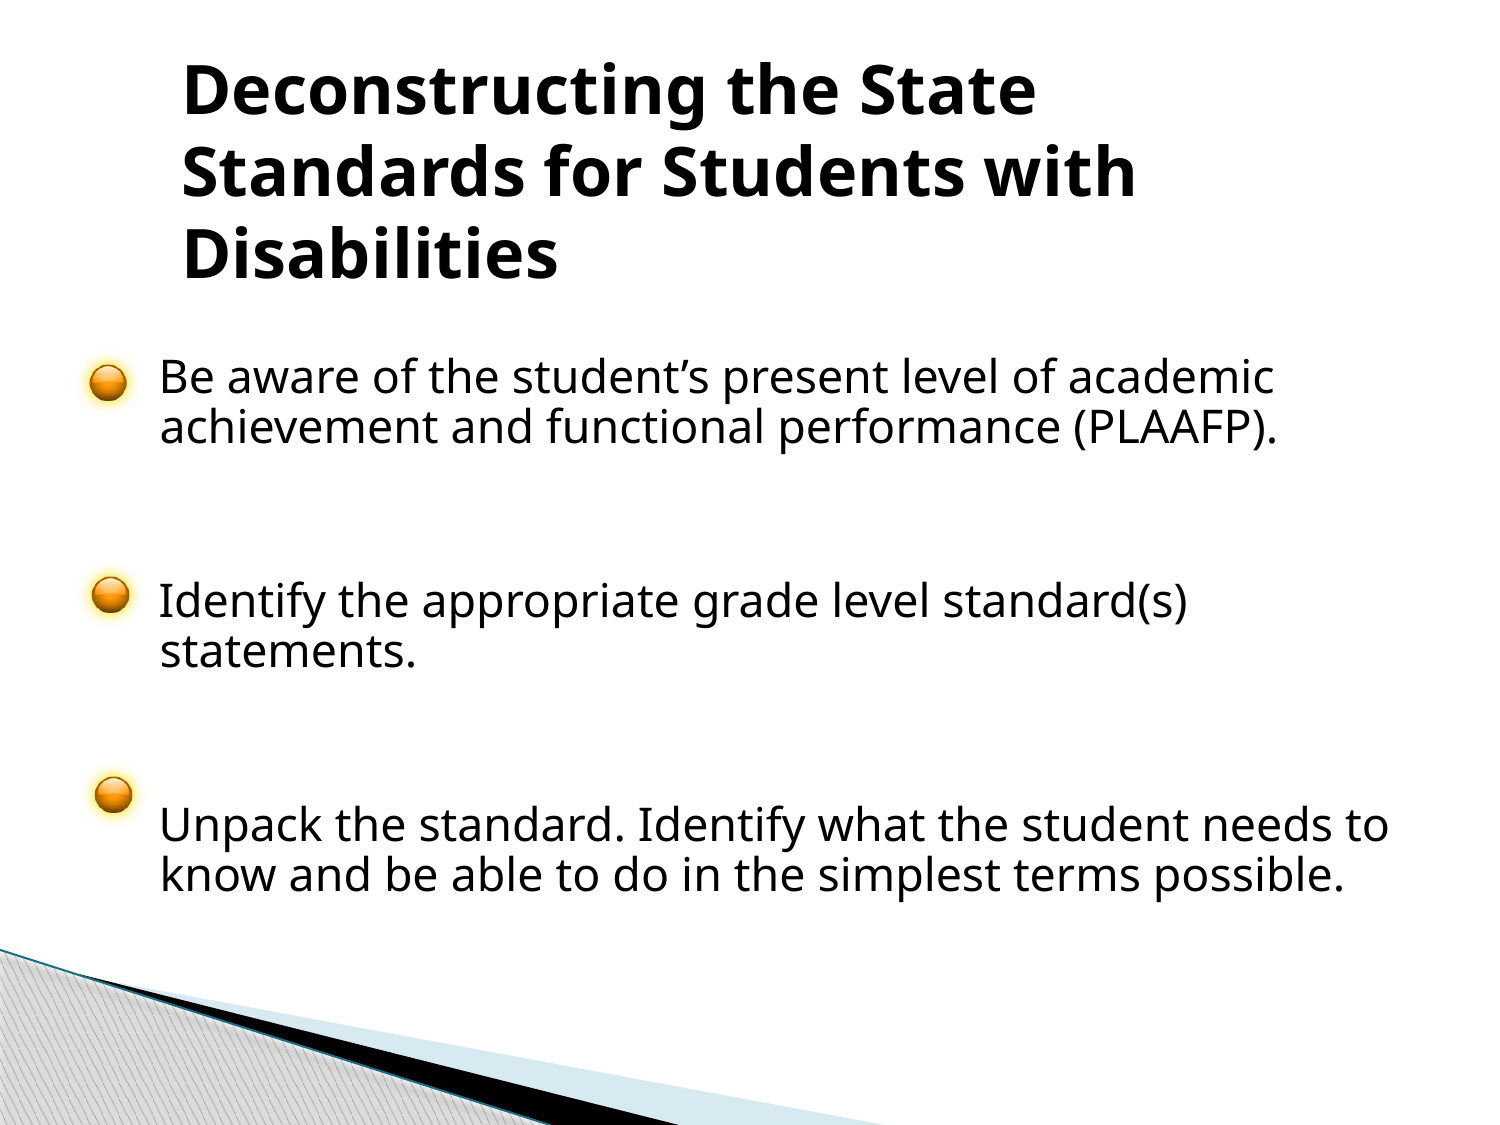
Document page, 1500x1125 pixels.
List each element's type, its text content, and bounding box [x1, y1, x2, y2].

list Be aware of the student’s present level of academic achievement and functional performance (PLAAFP). Identify the appropriate grade level standard(s) statements. Unpack the standard. Identify what the student needs to know and be able to do in the simplest terms possible. [143, 346, 1415, 925]
picture [80, 762, 147, 828]
title Deconstructing the State Standards for Students with Disabilities [166, 37, 1366, 300]
picture [77, 561, 144, 627]
picture [74, 350, 142, 416]
